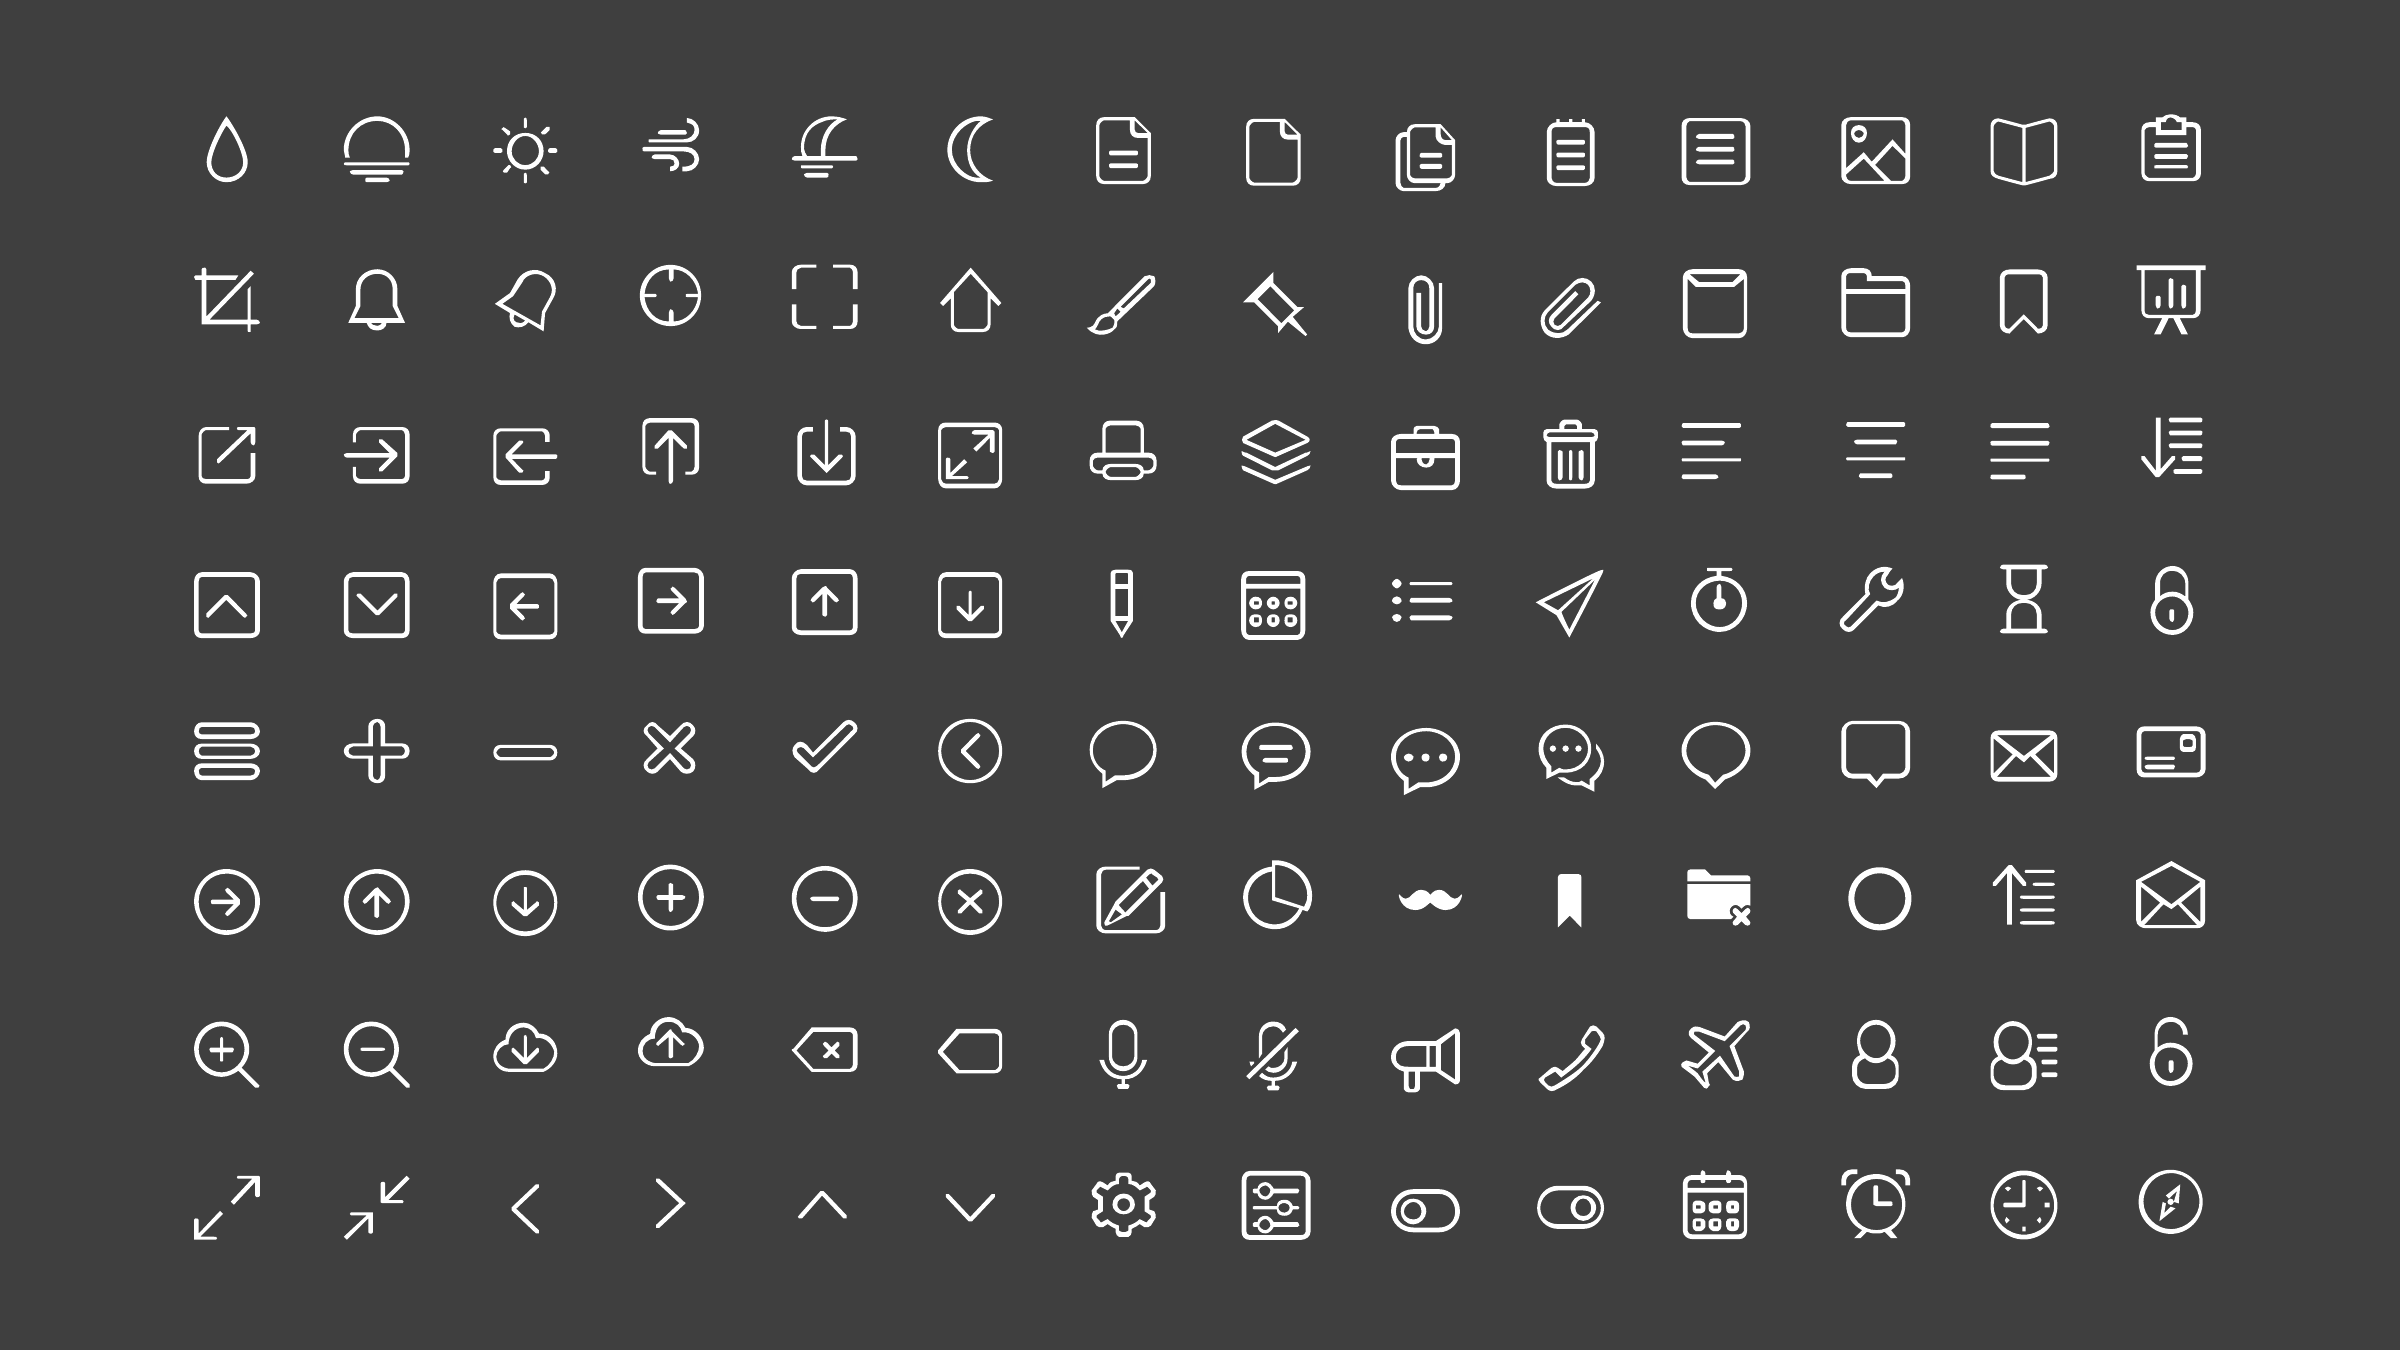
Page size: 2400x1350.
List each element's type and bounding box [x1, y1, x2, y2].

text_box [938, 422, 1003, 489]
text_box [1110, 569, 1133, 638]
text_box [1990, 1170, 2058, 1240]
text_box [1099, 1059, 1148, 1089]
text_box [1990, 474, 2026, 480]
text_box [2141, 114, 2201, 182]
text_box [1409, 615, 1453, 621]
text_box [2024, 869, 2055, 873]
text_box [523, 117, 527, 129]
text_box [1241, 1170, 1311, 1240]
text_box [1391, 1189, 1460, 1233]
text_box [194, 572, 260, 639]
text_box [1895, 1169, 1911, 1186]
text_box [1096, 117, 1151, 185]
text_box [938, 718, 1003, 784]
text_box [2168, 430, 2203, 436]
text_box [194, 763, 260, 781]
text_box [1687, 869, 1751, 882]
text_box [803, 172, 829, 178]
text_box [2136, 265, 2206, 335]
text_box [1089, 420, 1157, 481]
text_box [511, 1184, 539, 1234]
text_box [1732, 907, 1751, 926]
text_box [2041, 1059, 2058, 1065]
text_box [1681, 721, 1751, 790]
text_box [637, 1017, 704, 1067]
text_box [1538, 724, 1592, 779]
text_box [1241, 465, 1311, 485]
text_box [656, 1178, 686, 1228]
text_box [2136, 861, 2206, 929]
text_box [1990, 730, 2058, 782]
text_box [380, 1175, 410, 1204]
text_box [1853, 439, 1898, 445]
text_box [1391, 578, 1402, 589]
text_box [343, 1021, 410, 1088]
text_box [1246, 118, 1301, 186]
text_box [343, 116, 410, 158]
text_box [1681, 118, 1751, 186]
text_box [833, 264, 858, 290]
text_box [1992, 865, 2027, 925]
text_box [1687, 884, 1751, 920]
text_box [1546, 119, 1595, 187]
text_box [343, 572, 410, 639]
text_box [505, 440, 558, 473]
text_box [1241, 722, 1311, 790]
text_box [194, 743, 260, 759]
text_box [1681, 423, 1742, 428]
text_box [2032, 882, 2055, 886]
text_box [1391, 596, 1402, 605]
text_box [1535, 569, 1604, 638]
text_box [1409, 582, 1453, 586]
text_box [2019, 895, 2055, 899]
text_box [343, 162, 410, 166]
text_box [493, 573, 558, 640]
text_box [797, 427, 856, 486]
text_box [1108, 1019, 1138, 1072]
text_box [343, 869, 410, 935]
text_box [1990, 423, 2050, 429]
text_box [1537, 1185, 1605, 1229]
text_box [2036, 1033, 2058, 1039]
text_box [1557, 874, 1582, 928]
text_box [1241, 451, 1311, 471]
text_box [2173, 469, 2203, 474]
text_box [810, 419, 843, 474]
text_box [1086, 275, 1156, 335]
text_box [791, 1027, 858, 1072]
text_box [1682, 1170, 1748, 1240]
text_box [1242, 420, 1310, 458]
text_box [1398, 889, 1463, 911]
text_box [2136, 726, 2206, 778]
text_box [1391, 727, 1460, 796]
text_box [2141, 417, 2176, 478]
text_box [1858, 473, 1893, 479]
text_box [523, 172, 527, 184]
text_box [938, 572, 1003, 639]
text_box [349, 170, 404, 175]
text_box [365, 177, 390, 183]
text_box [493, 870, 558, 937]
text_box [194, 1210, 224, 1240]
text_box [1395, 124, 1456, 192]
text_box [352, 427, 410, 484]
text_box [797, 1191, 847, 1219]
text_box [1538, 1025, 1605, 1092]
text_box [637, 864, 704, 931]
text_box [1557, 743, 1605, 792]
text_box [501, 127, 511, 136]
text_box [1852, 1019, 1899, 1089]
text_box [494, 269, 556, 332]
text_box [1246, 1027, 1299, 1080]
text_box [642, 146, 700, 172]
text_box [2041, 1072, 2058, 1078]
text_box [1540, 277, 1601, 338]
text_box [493, 744, 558, 761]
text_box [1091, 1172, 1156, 1237]
text_box [947, 116, 994, 183]
text_box [800, 165, 834, 169]
text_box [194, 1021, 260, 1088]
text_box [230, 1175, 260, 1205]
text_box [1089, 720, 1157, 789]
text_box [791, 264, 817, 290]
text_box [1846, 1174, 1906, 1239]
text_box [1681, 458, 1742, 462]
text_box [1258, 1021, 1287, 1059]
text_box [792, 719, 858, 773]
text_box [493, 428, 550, 485]
text_box [643, 722, 696, 774]
text_box [2036, 1046, 2058, 1052]
text_box [502, 165, 512, 173]
text_box [1682, 269, 1748, 339]
text_box [1848, 867, 1912, 931]
text_box [1846, 422, 1906, 427]
text_box [642, 418, 700, 475]
text_box [206, 116, 248, 183]
text_box [540, 166, 550, 175]
text_box [1681, 474, 1719, 480]
text_box [1990, 458, 2050, 462]
text_box [1841, 720, 1911, 789]
text_box [493, 1022, 558, 1072]
text_box [1841, 117, 1911, 185]
text_box [548, 148, 558, 153]
text_box [1243, 860, 1313, 930]
text_box [1391, 613, 1402, 622]
text_box [348, 269, 406, 331]
text_box [654, 430, 687, 484]
text_box [938, 1028, 1003, 1074]
text_box [194, 869, 260, 935]
text_box [2168, 443, 2203, 449]
text_box [540, 126, 550, 135]
text_box [1409, 597, 1453, 603]
text_box [2181, 456, 2203, 462]
text_box [194, 722, 260, 740]
text_box [637, 567, 704, 634]
text_box [2150, 565, 2194, 635]
text_box [506, 132, 544, 170]
text_box [1391, 425, 1460, 491]
text_box [1839, 566, 1904, 632]
text_box [1258, 1061, 1298, 1091]
text_box [2138, 1169, 2203, 1234]
text_box [1999, 564, 2048, 634]
text_box [1681, 440, 1725, 446]
text_box [1990, 118, 2058, 186]
text_box [343, 1212, 373, 1240]
text_box [1990, 440, 2050, 446]
text_box [639, 264, 702, 327]
text_box [940, 267, 1002, 333]
text_box [791, 569, 858, 636]
text_box [1241, 571, 1306, 640]
text_box [945, 1194, 995, 1222]
text_box [1391, 1028, 1460, 1093]
text_box [198, 427, 256, 484]
text_box [1690, 567, 1748, 632]
text_box [648, 117, 700, 143]
text_box [1408, 275, 1443, 345]
text_box [791, 304, 817, 329]
text_box [2168, 417, 2203, 423]
text_box [1841, 1169, 1858, 1186]
text_box [2149, 1016, 2193, 1086]
text_box [2019, 908, 2055, 912]
text_box [1999, 269, 2048, 334]
text_box [1846, 457, 1906, 461]
text_box [1543, 419, 1598, 489]
text_box [1096, 866, 1166, 934]
text_box [343, 718, 410, 784]
text_box [343, 439, 398, 472]
text_box [493, 148, 503, 153]
text_box [194, 267, 260, 333]
text_box [1990, 1021, 2037, 1091]
text_box [1243, 271, 1308, 337]
text_box [791, 116, 858, 161]
text_box [1681, 1020, 1750, 1089]
text_box [1841, 268, 1911, 338]
text_box [2019, 921, 2055, 925]
text_box [791, 865, 858, 932]
text_box [938, 869, 1003, 935]
text_box [833, 304, 858, 329]
